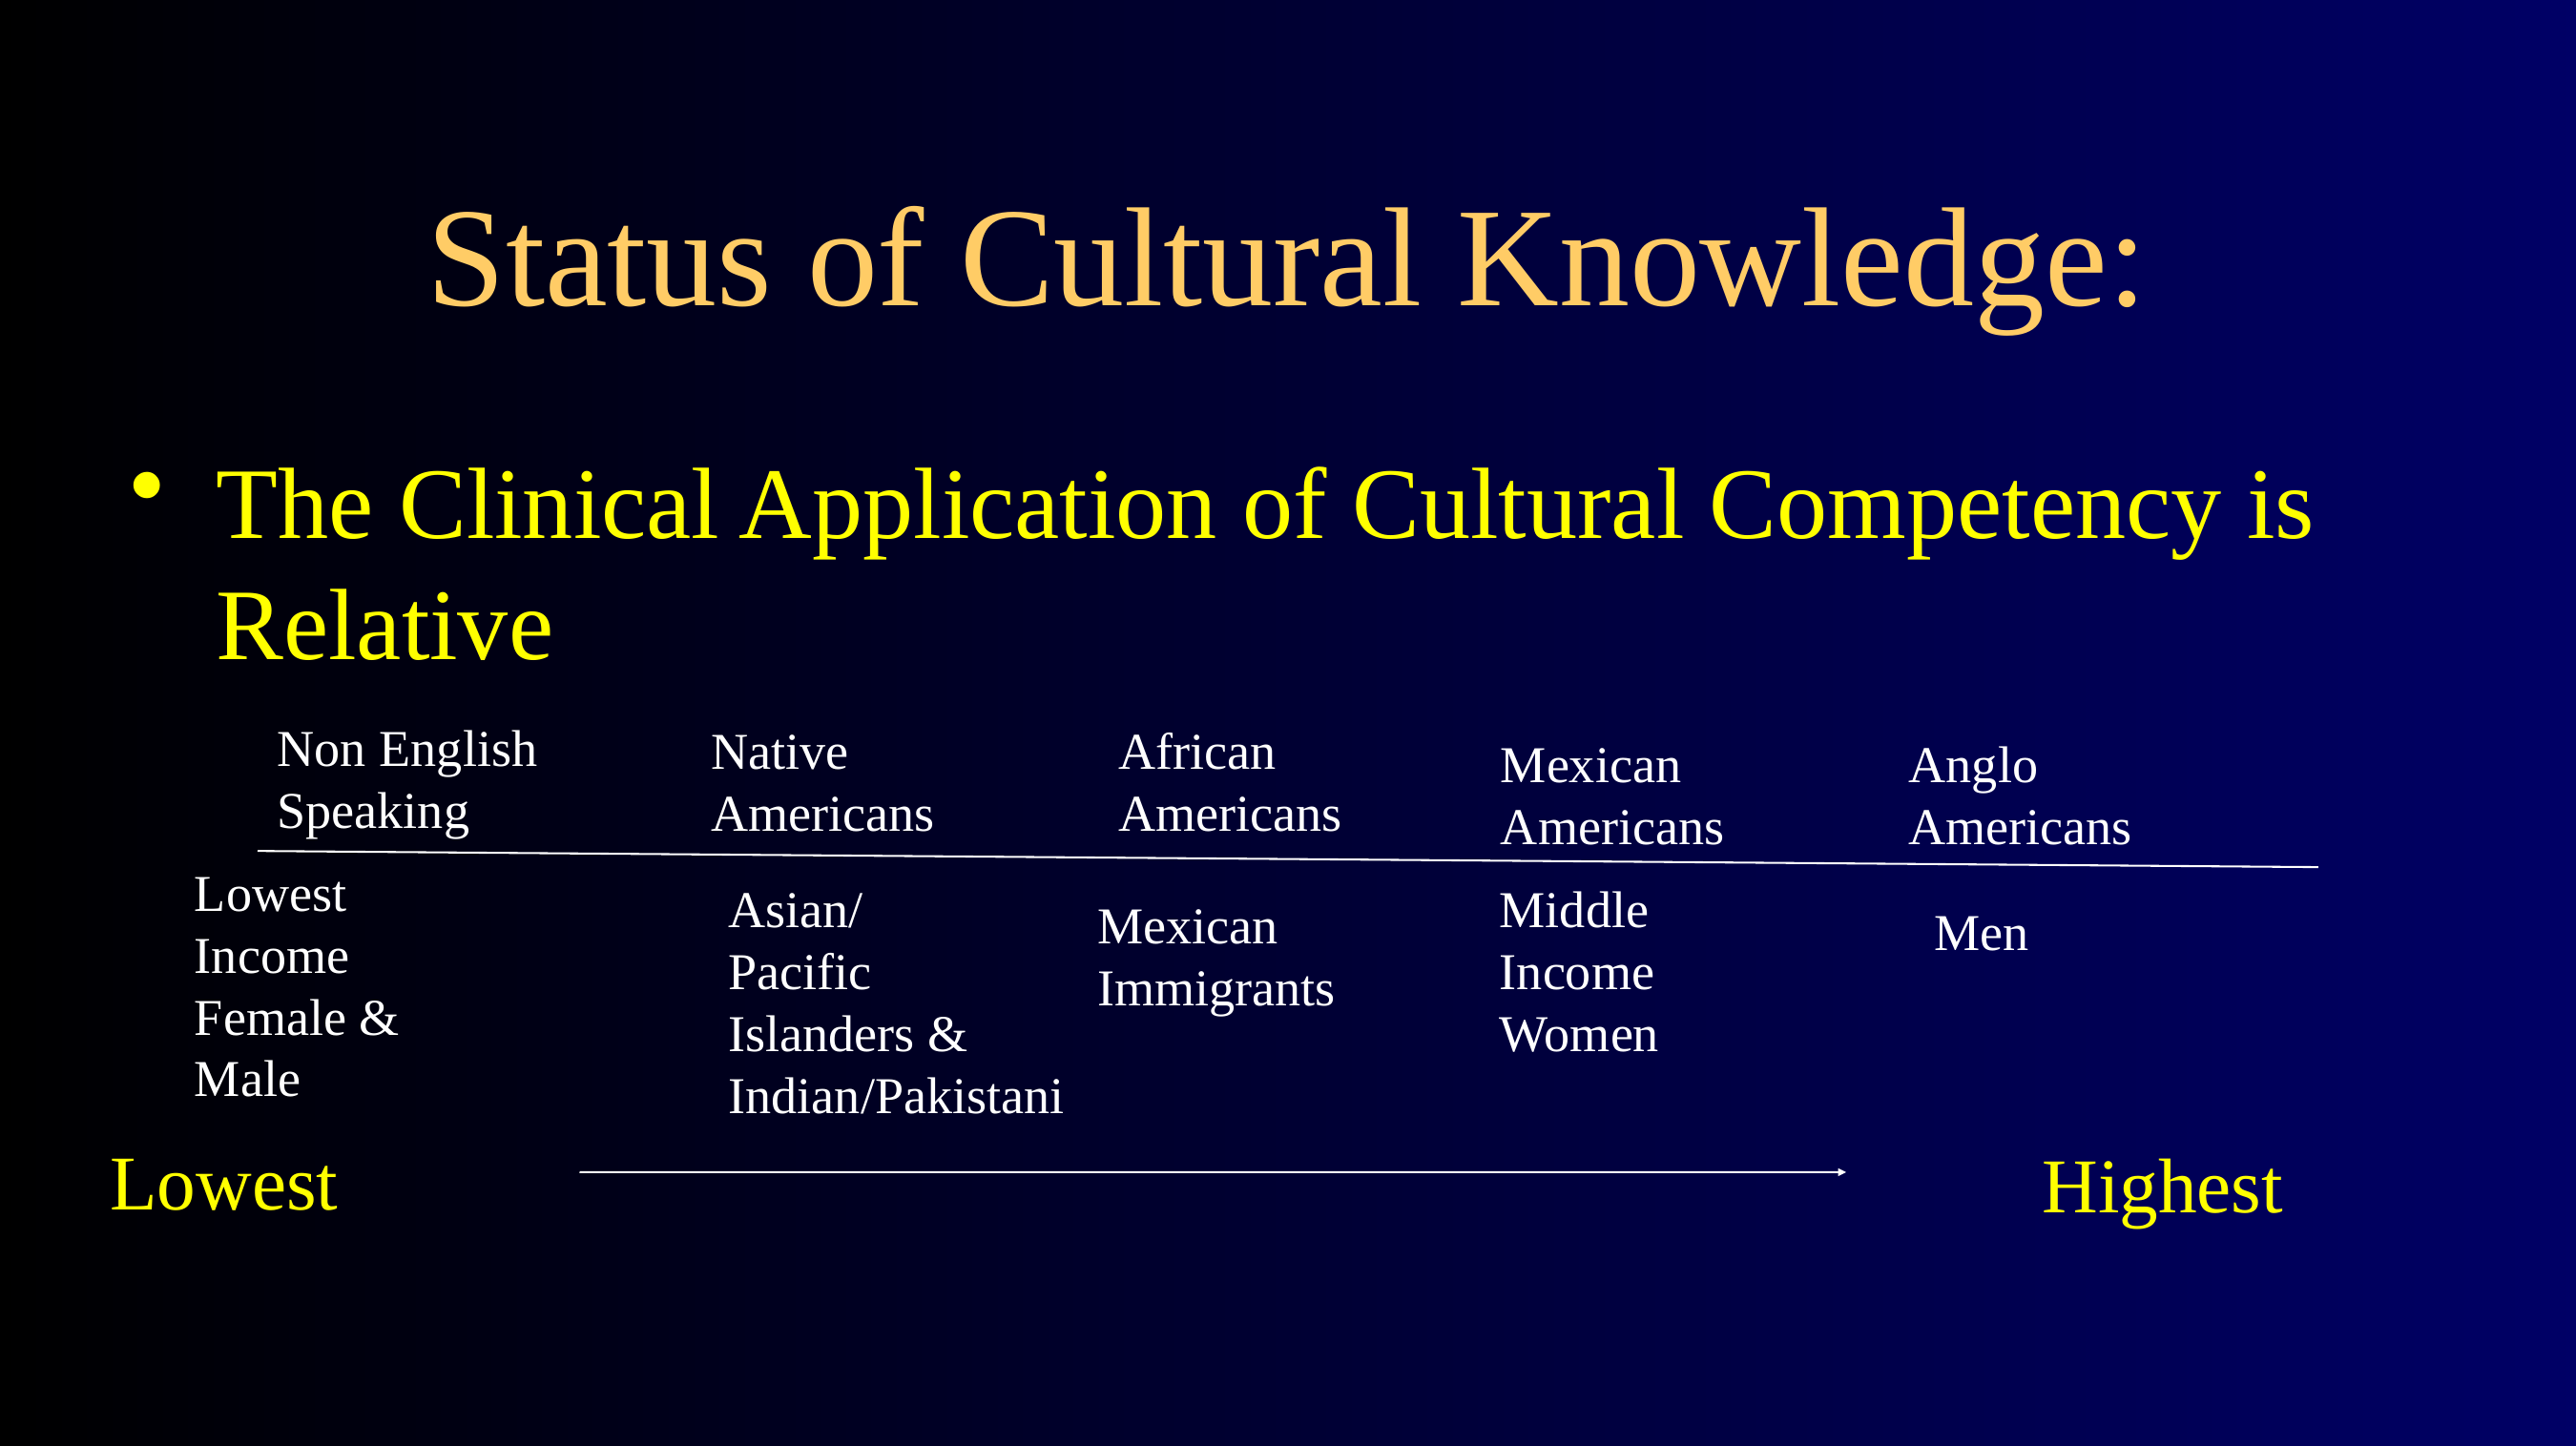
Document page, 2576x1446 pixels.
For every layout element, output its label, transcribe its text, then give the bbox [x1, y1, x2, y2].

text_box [85, 703, 2319, 1335]
list The Clinical Application of Cultural Competency is Relative [107, 424, 2524, 1293]
title Status of Cultural Knowledge: [193, 128, 2383, 370]
